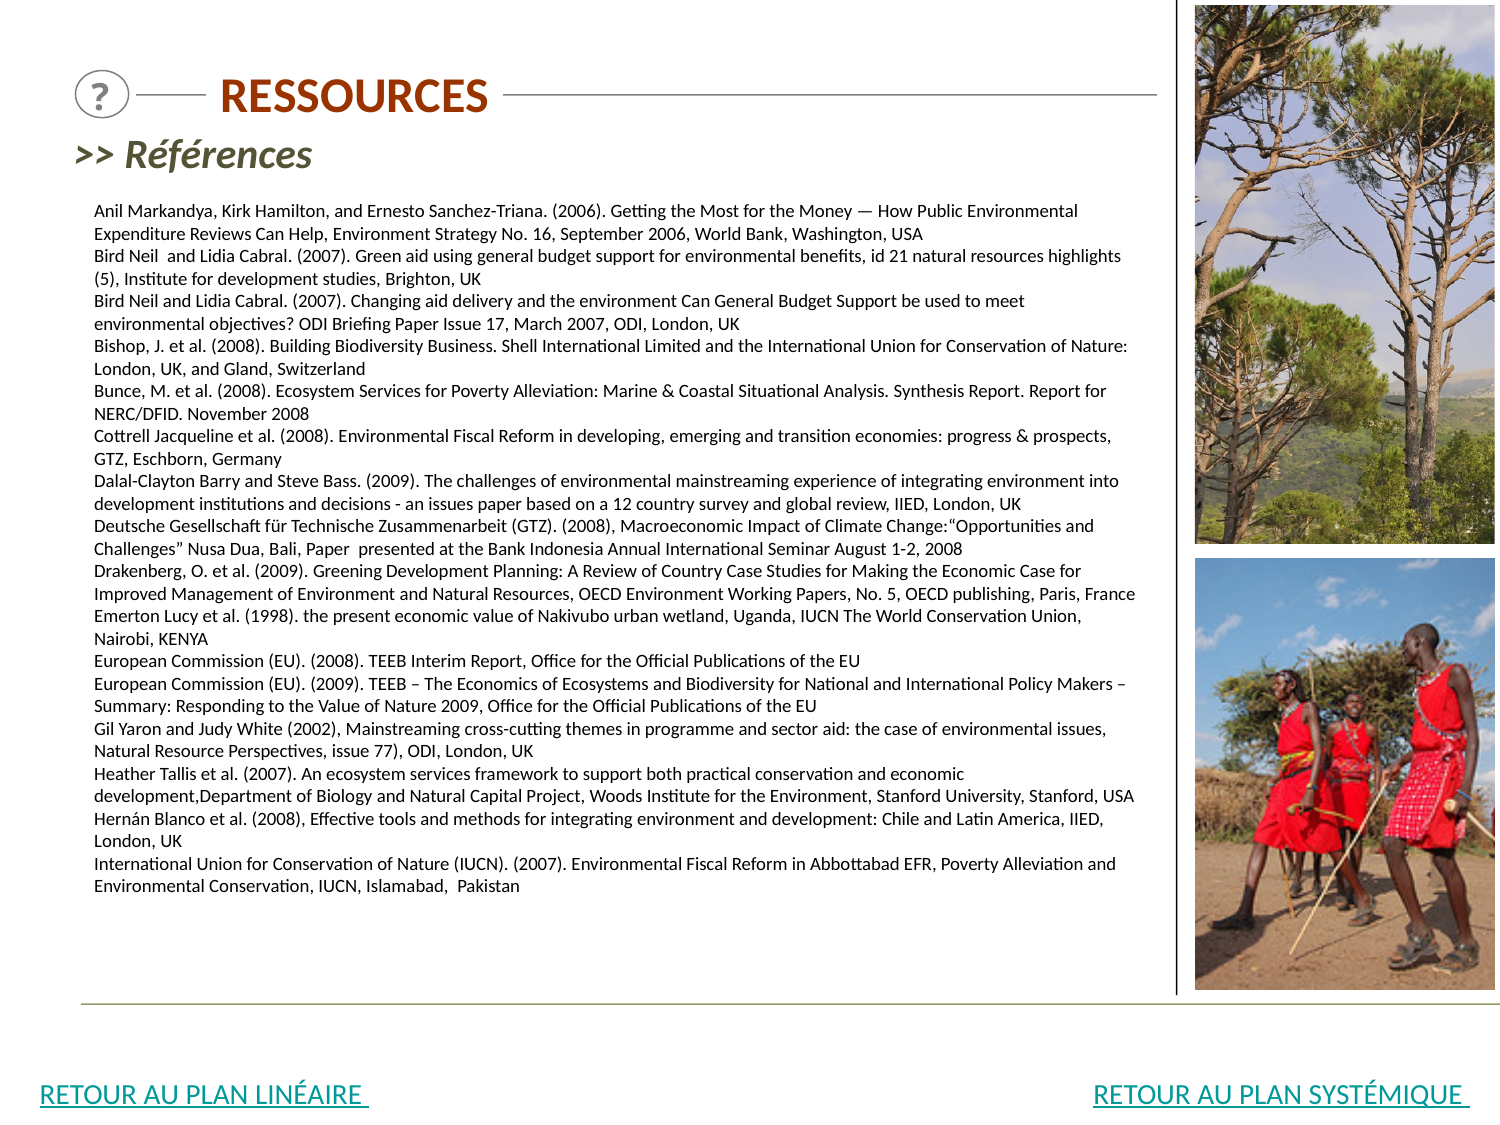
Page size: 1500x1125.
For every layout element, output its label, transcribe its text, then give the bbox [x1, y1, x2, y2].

text_box RESSOURCES [207, 56, 503, 120]
text_box >> Références [67, 120, 1142, 200]
picture [1194, 4, 1495, 544]
text_box ? [85, 66, 136, 120]
text_box [75, 76, 85, 113]
text_box Anil Markandya, Kirk Hamilton, and Ernesto Sanchez-Triana. (2006). Getting the Most for the Money — How Public Environmental Expenditure Reviews Can Help, Environment Strategy No. 16, September 2006, World Bank, Washington, USA Bird Neil and Lidia Cabral. (2007). Green aid using general budget support for environmental benefits, id 21 natural resources highlights (5), Institute for development studies, Brighton, UK Bird Neil and Lidia Cabral. (2007). Changing aid delivery and the environment Can General Budget Support be used to meet environmental objectives? ODI Briefing Paper Issue 17, March 2007, ODI, London, UK Bishop, J. et al. (2008). Building Biodiversity Business. Shell International Limited and the International Union for Conservation of Nature: London, UK, and Gland, Switzerland Bunce, M. et al. (2008). Ecosystem Services for Poverty Alleviation: Marine & Coastal Situational Analysis. Synthesis Report. Report for NERC/DFID. November 2008 Cottrell Jacqueline et al. (2008). Environmental Fiscal Reform in developing, emerging and transition economies: progress & prospects, GTZ, Eschborn, Germany Dalal-Clayton Barry and Steve Bass. (2009). The challenges of environmental mainstreaming experience of integrating environment into development institutions and decisions - an issues paper based on a 12 country survey and global review, IIED, London, UK Deutsche Gesellschaft für Technische Zusammenarbeit (GTZ). (2008), Macroeconomic Impact of Climate Change:“Opportunities and Challenges” Nusa Dua, Bali, Paper presented at the Bank Indonesia Annual International Seminar August 1-2, 2008 Drakenberg, O. et al. (2009). Greening Development Planning: A Review of Country Case Studies for Making the Economic Case for Improved Management of Environment and Natural Resources, OECD Environment Working Papers, No. 5, OECD publishing, Paris, France Emerton Lucy et al. (1998). the present economic value of Nakivubo urban wetland, Uganda, IUCN The World Conservation Union, Nairobi, KENYA European Commission (EU). (2008). TEEB Interim Report, Office for the Official Publications of the EU European Commission (EU). (2009). TEEB – The Economics of Ecosystems and Biodiversity for National and International Policy Makers – Summary: Responding to the Value of Nature 2009, Office for the Official Publications of the EU Gil Yaron and Judy White (2002), Mainstreaming cross-cutting themes in programme and sector aid: the case of environmental issues, Natural Resource Perspectives, issue 77), ODI, London, UK Heather Tallis et al. (2007). An ecosystem services framework to support both practical conservation and economic development,Department of Biology and Natural Capital Project, Woods Institute for the Environment, Stanford University, Stanford, USA Hernán Blanco et al. (2008), Effective tools and methods for integrating environment and development: Chile and Latin America, IIED, London, UK International Union for Conservation of Nature (IUCN). (2007). Environmental Fiscal Reform in Abbottabad EFR, Poverty Alleviation and Environmental Conservation, IUCN, Islamabad, Pakistan [79, 191, 1152, 904]
picture [1194, 558, 1496, 991]
text_box RETOUR AU PLAN SYSTÉMIQUE [819, 1063, 1482, 1122]
text_box RETOUR AU PLAN LINÉAIRE [27, 1063, 623, 1122]
